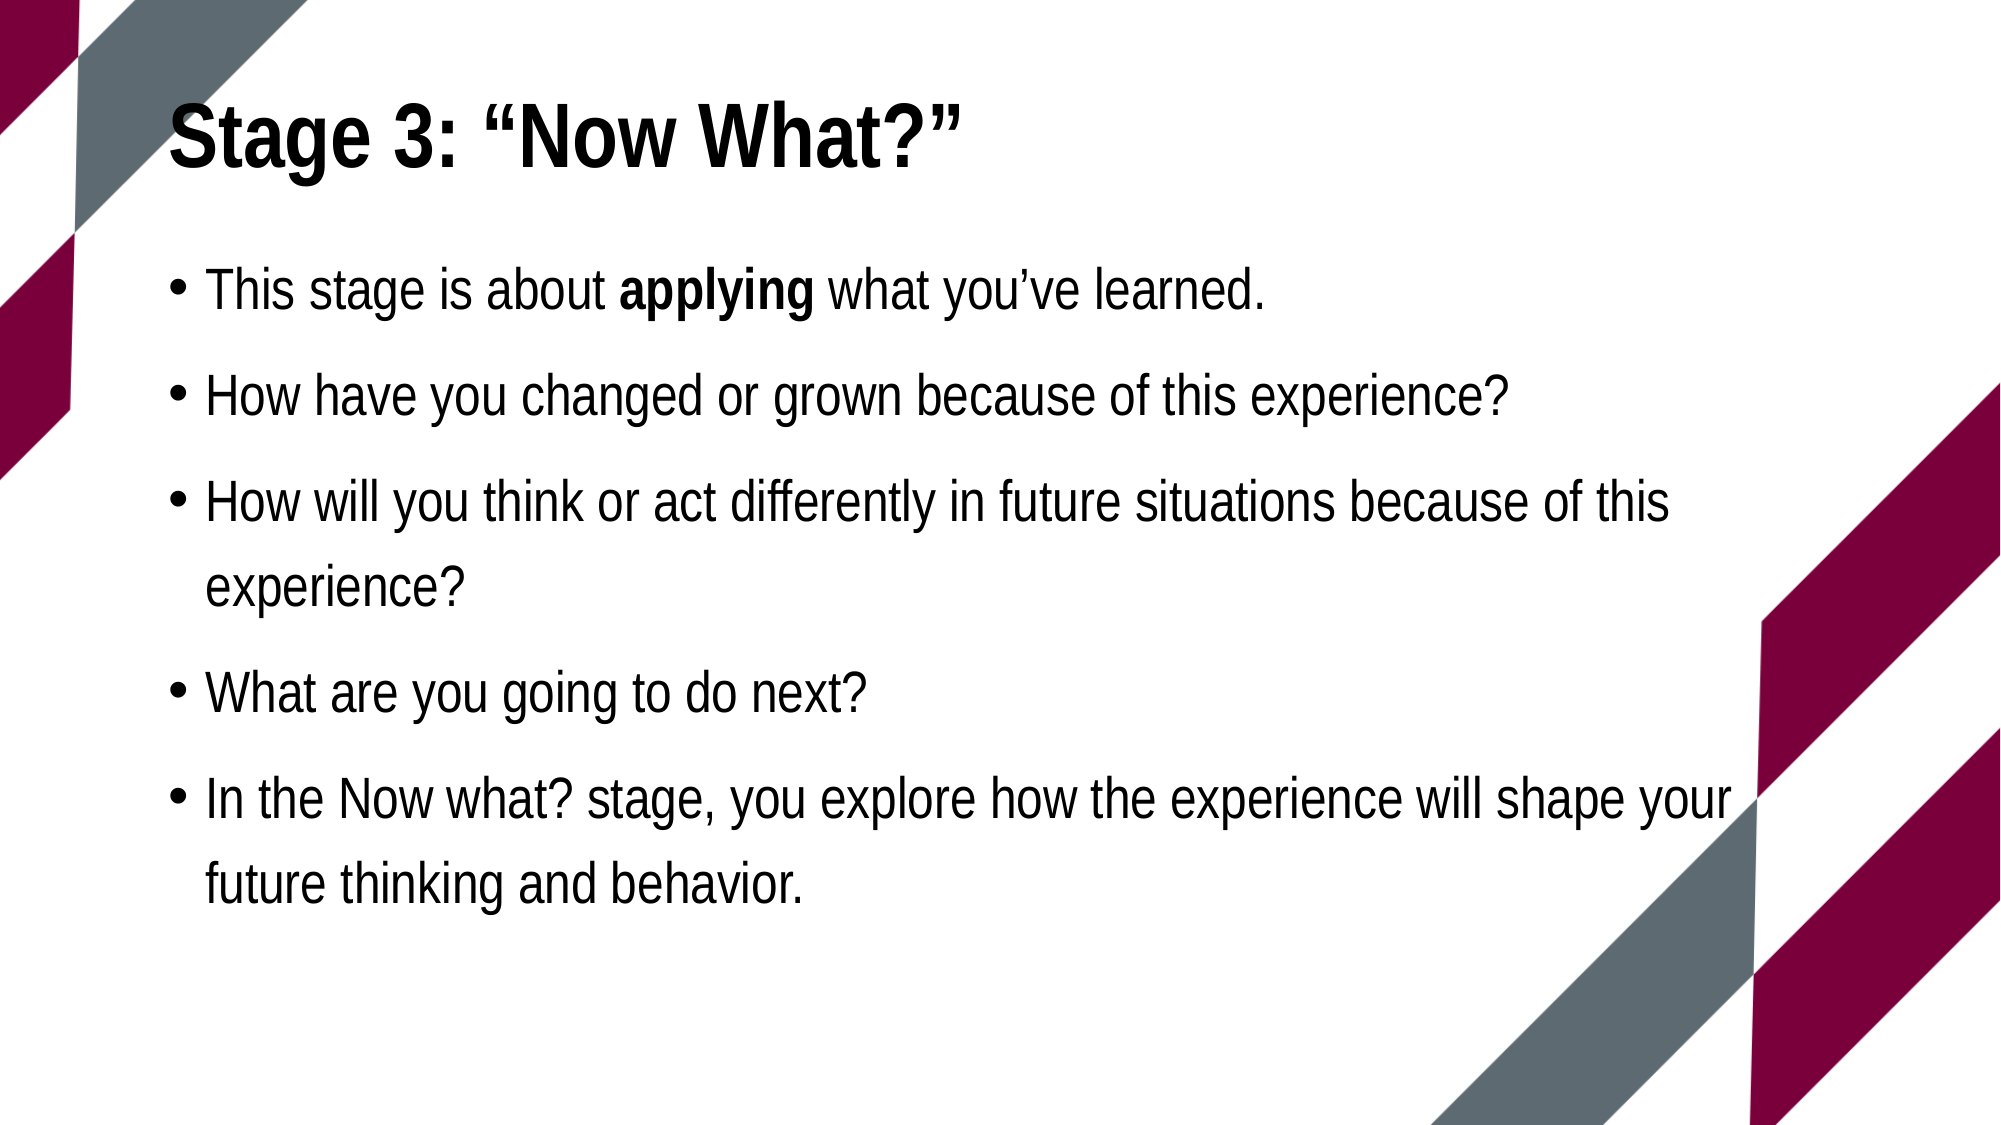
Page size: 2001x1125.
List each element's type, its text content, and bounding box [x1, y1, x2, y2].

title Stage 3: “Now What?” [153, 29, 1426, 228]
list This stage is about applying what you’ve learned. How have you changed or grown because of this experience? How will you think or act differently in future situations because of this experience? What are you going to do next? In the Now what? stage, you explore how the experience will shape your future thinking and behavior. [153, 228, 1783, 970]
picture [0, 0, 2001, 1125]
